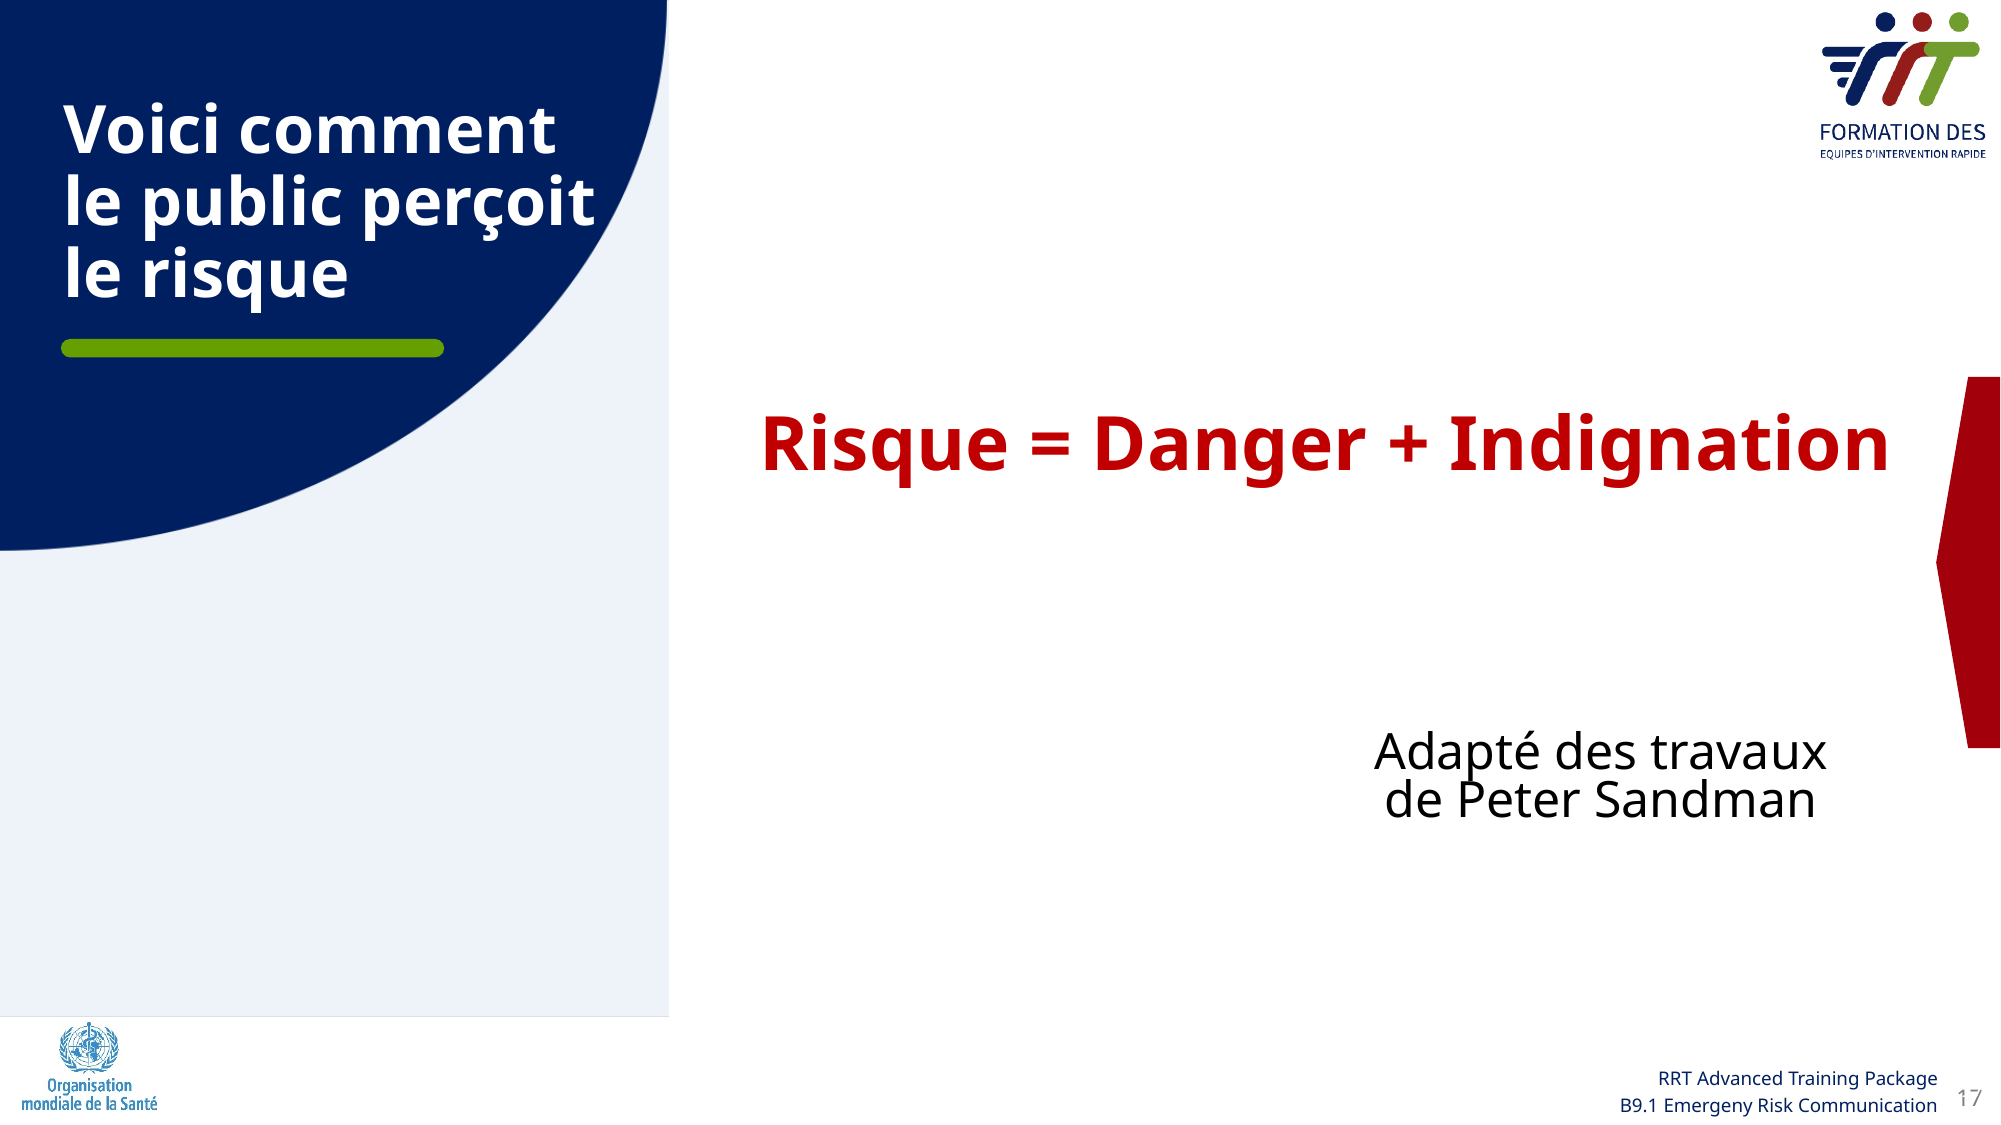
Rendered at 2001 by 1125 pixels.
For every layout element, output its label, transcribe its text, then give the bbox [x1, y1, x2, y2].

text_box Risque = Danger + Indignation [745, 387, 1907, 493]
text_box 17 [1557, 1065, 1993, 1111]
picture [0, 0, 669, 1018]
text_box Voici comment le public perçoit le risque [63, 173, 600, 312]
picture [1820, 11, 1986, 160]
text_box Adapté des travaux de Peter Sandman [1350, 723, 1851, 835]
picture [20, 1020, 158, 1111]
